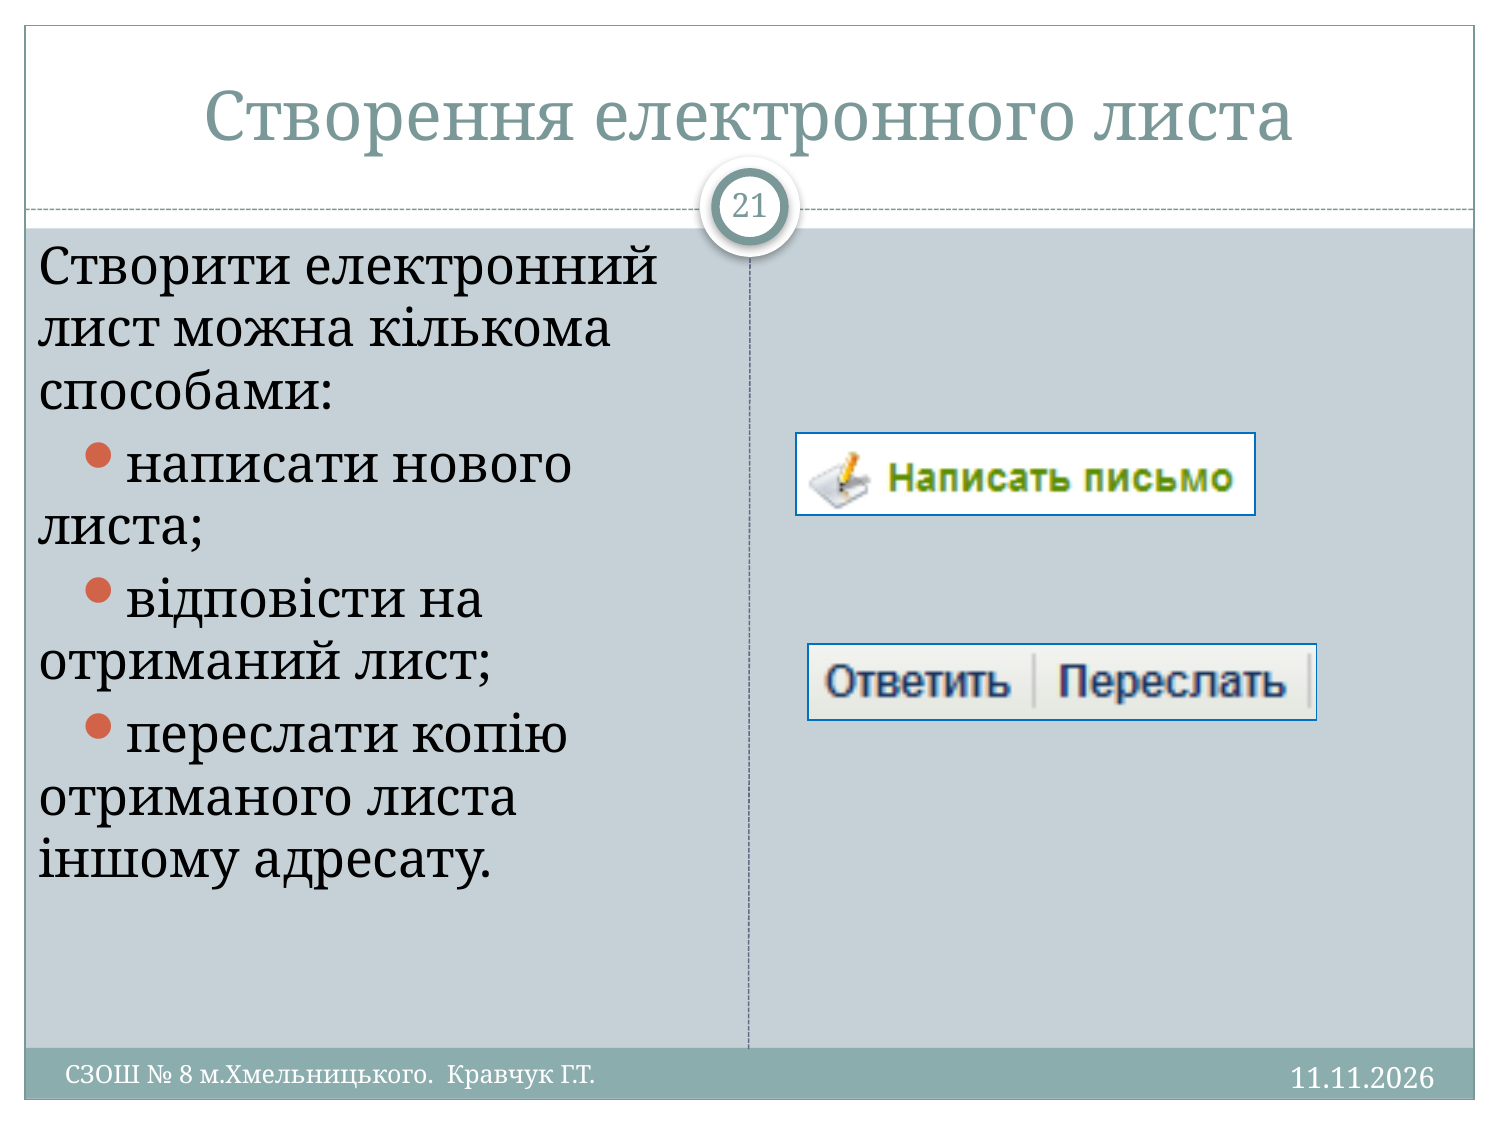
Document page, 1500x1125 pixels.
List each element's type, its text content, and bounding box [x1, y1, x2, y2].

footer СЗОШ № 8 м.Хмельницького. Кравчук Г.Т. [50, 1051, 638, 1112]
title Створення електронного листа [49, 37, 1450, 162]
picture [808, 644, 1316, 720]
list Створити електронний лист можна кількома способами: написати нового листа; відповісти на отриманий лист; переслати копію отриманого листа іншому адресату. [23, 224, 712, 993]
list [796, 433, 1255, 515]
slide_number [950, 1051, 1450, 1112]
slide_number 21 [712, 170, 788, 243]
